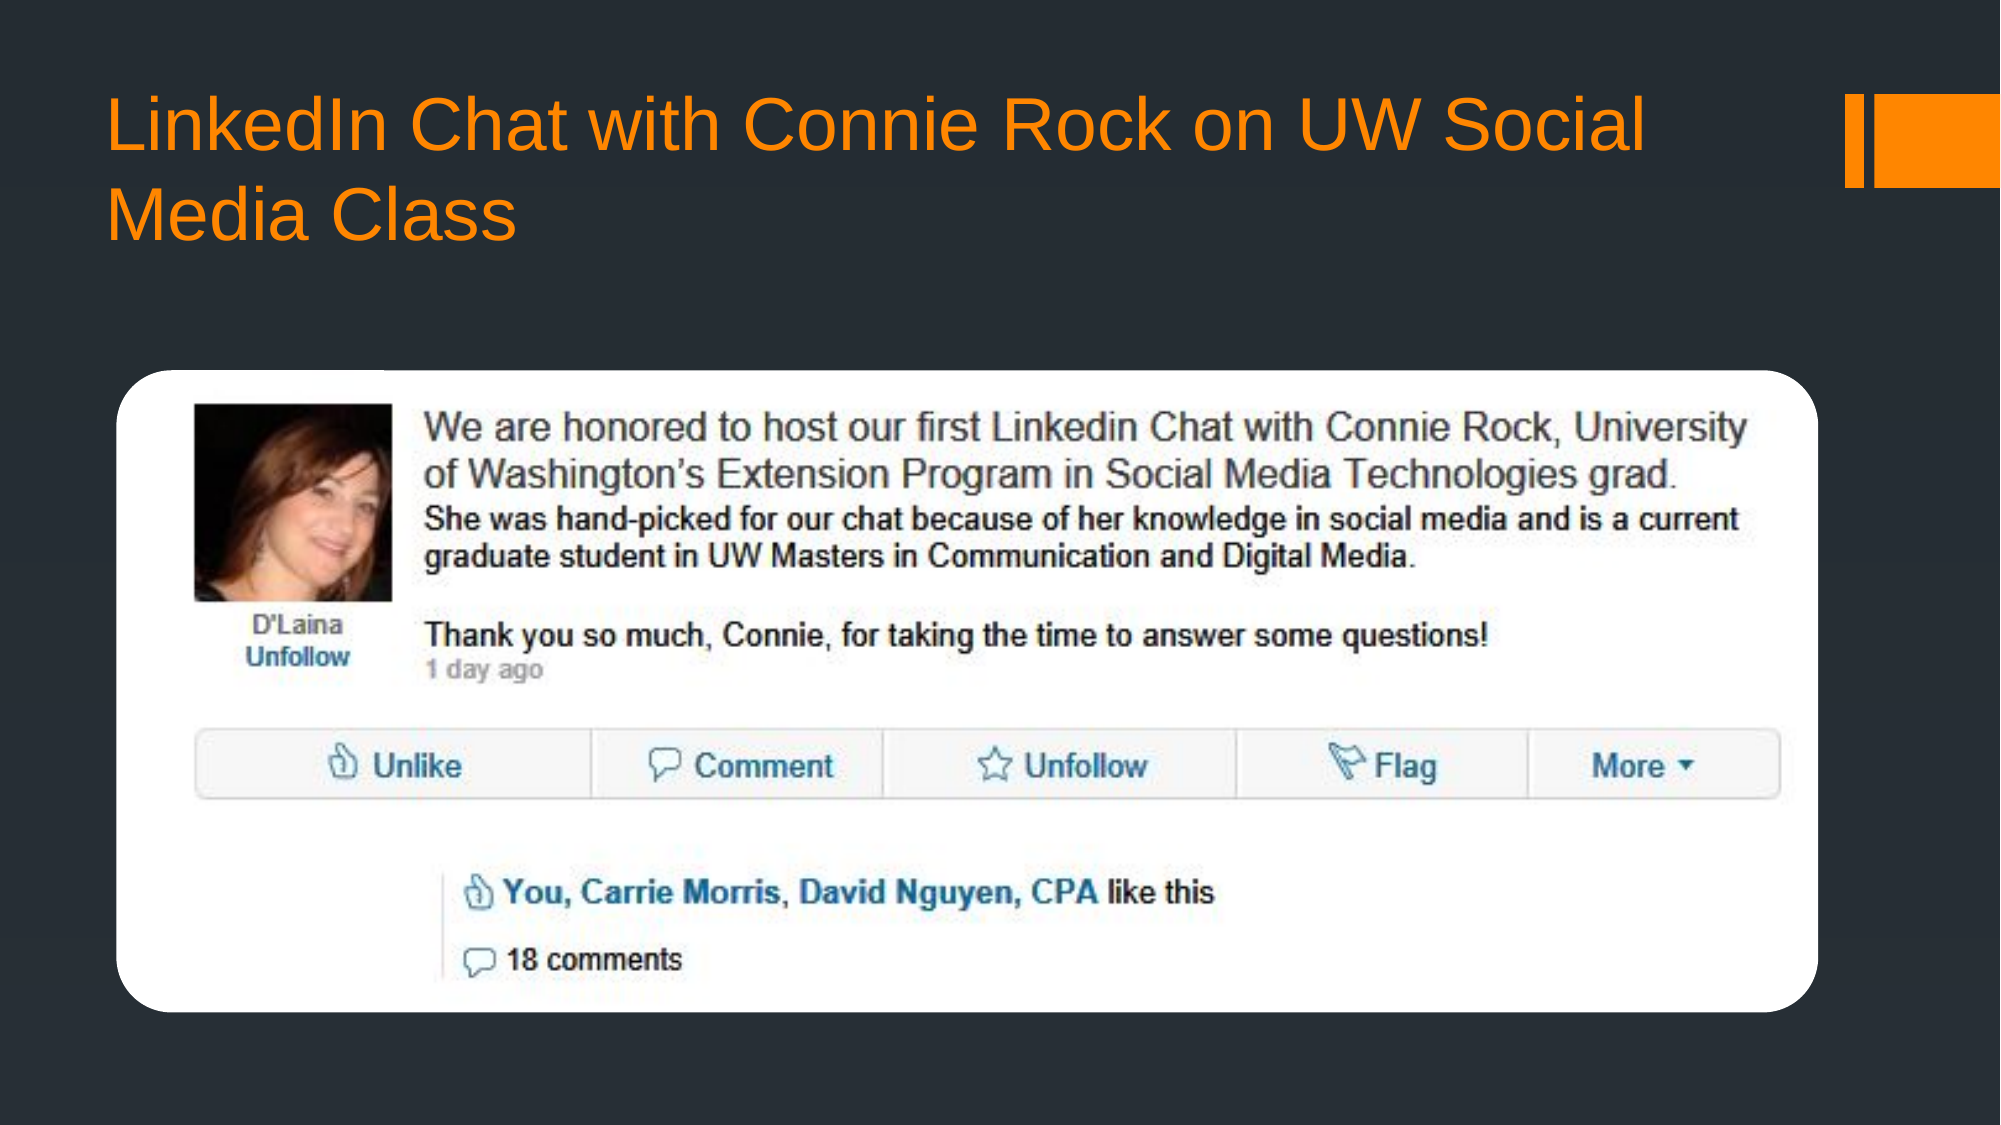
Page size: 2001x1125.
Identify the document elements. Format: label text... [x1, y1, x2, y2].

picture [115, 369, 1819, 1013]
text_box LinkedIn Chat with Connie Rock on UW Social Media Class [90, 7, 1744, 263]
